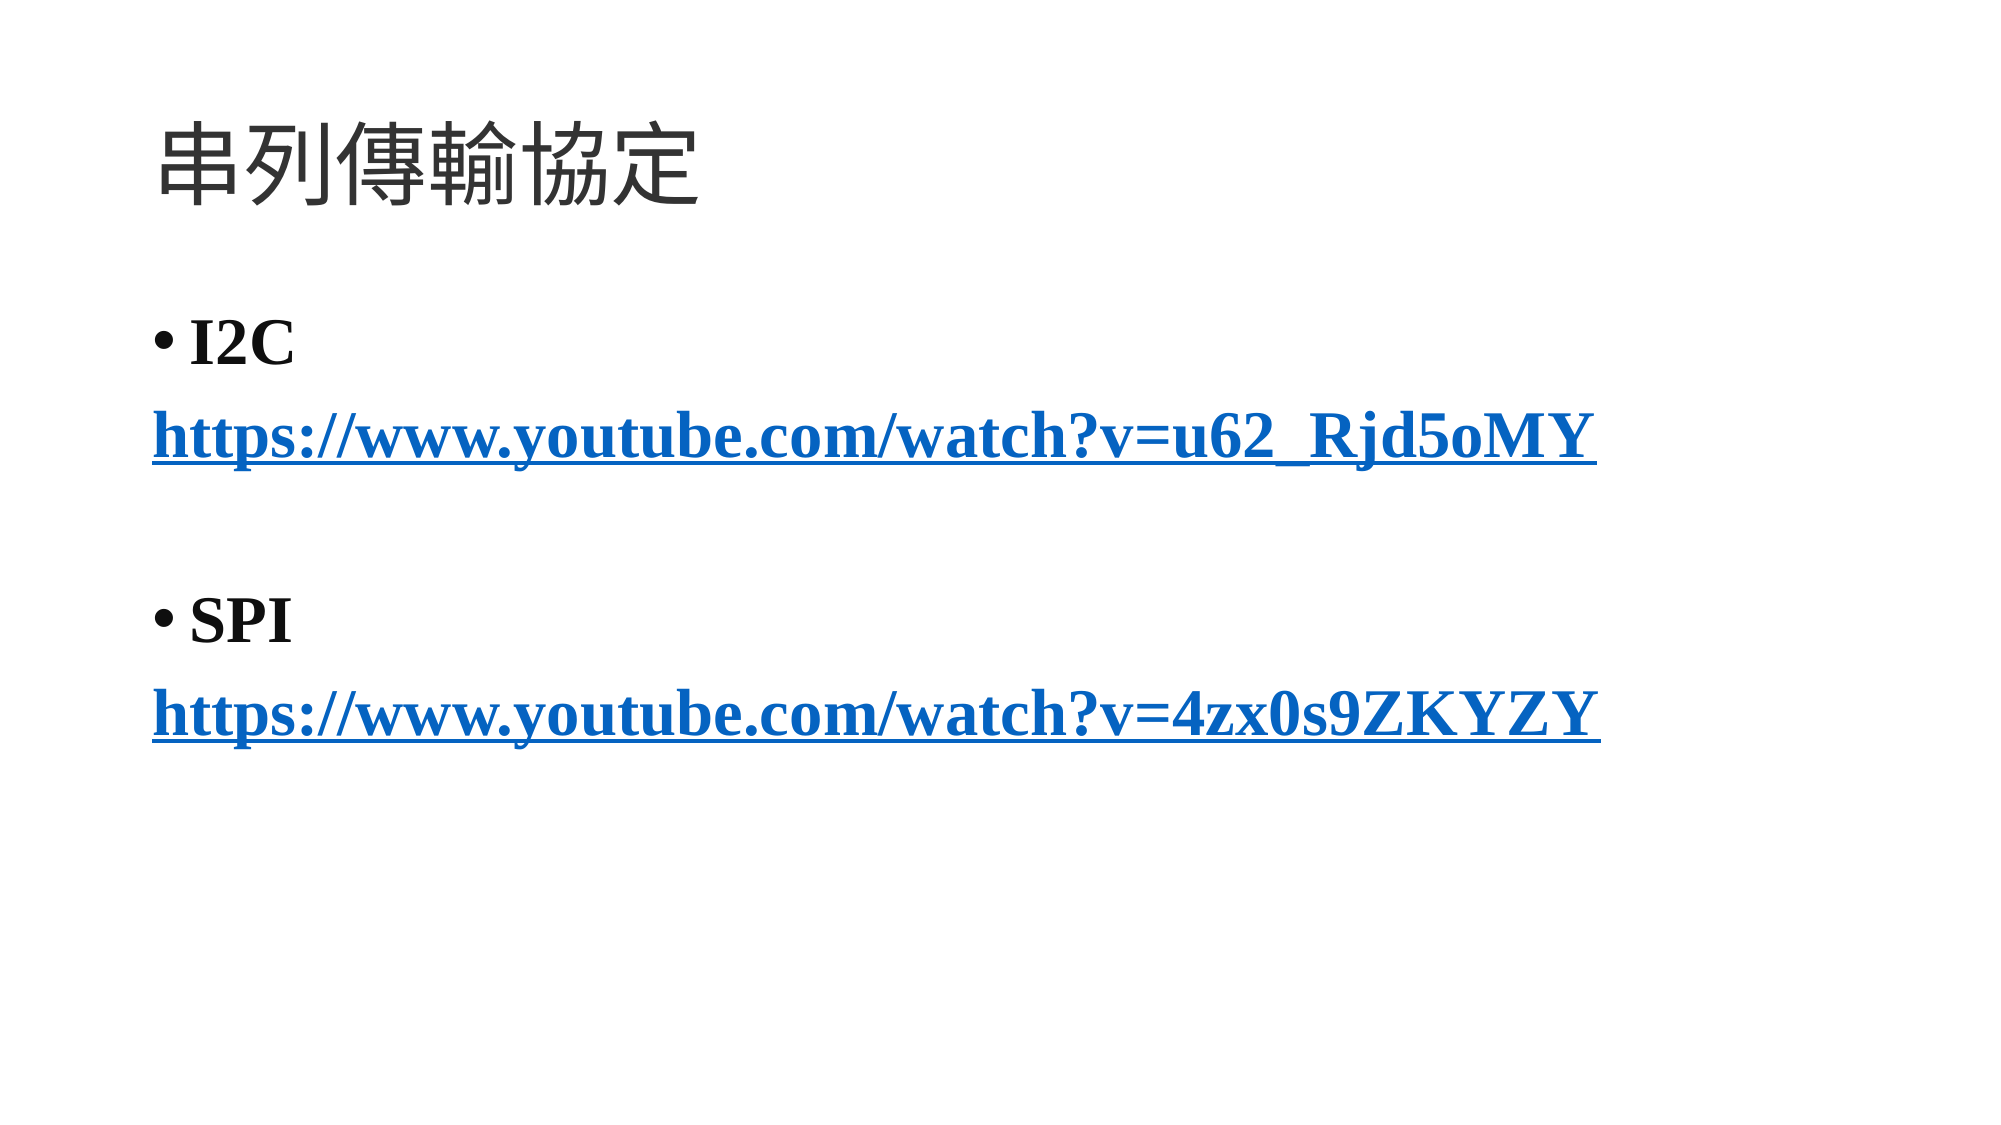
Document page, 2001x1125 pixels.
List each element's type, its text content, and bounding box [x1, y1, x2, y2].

list I2C https://www.youtube.com/watch?v=u62_Rjd5oMY SPI https://www.youtube.com/watch?v=4zx0s9ZKYZY [137, 299, 1863, 1014]
title 串列傳輸協定 [137, 59, 1863, 278]
